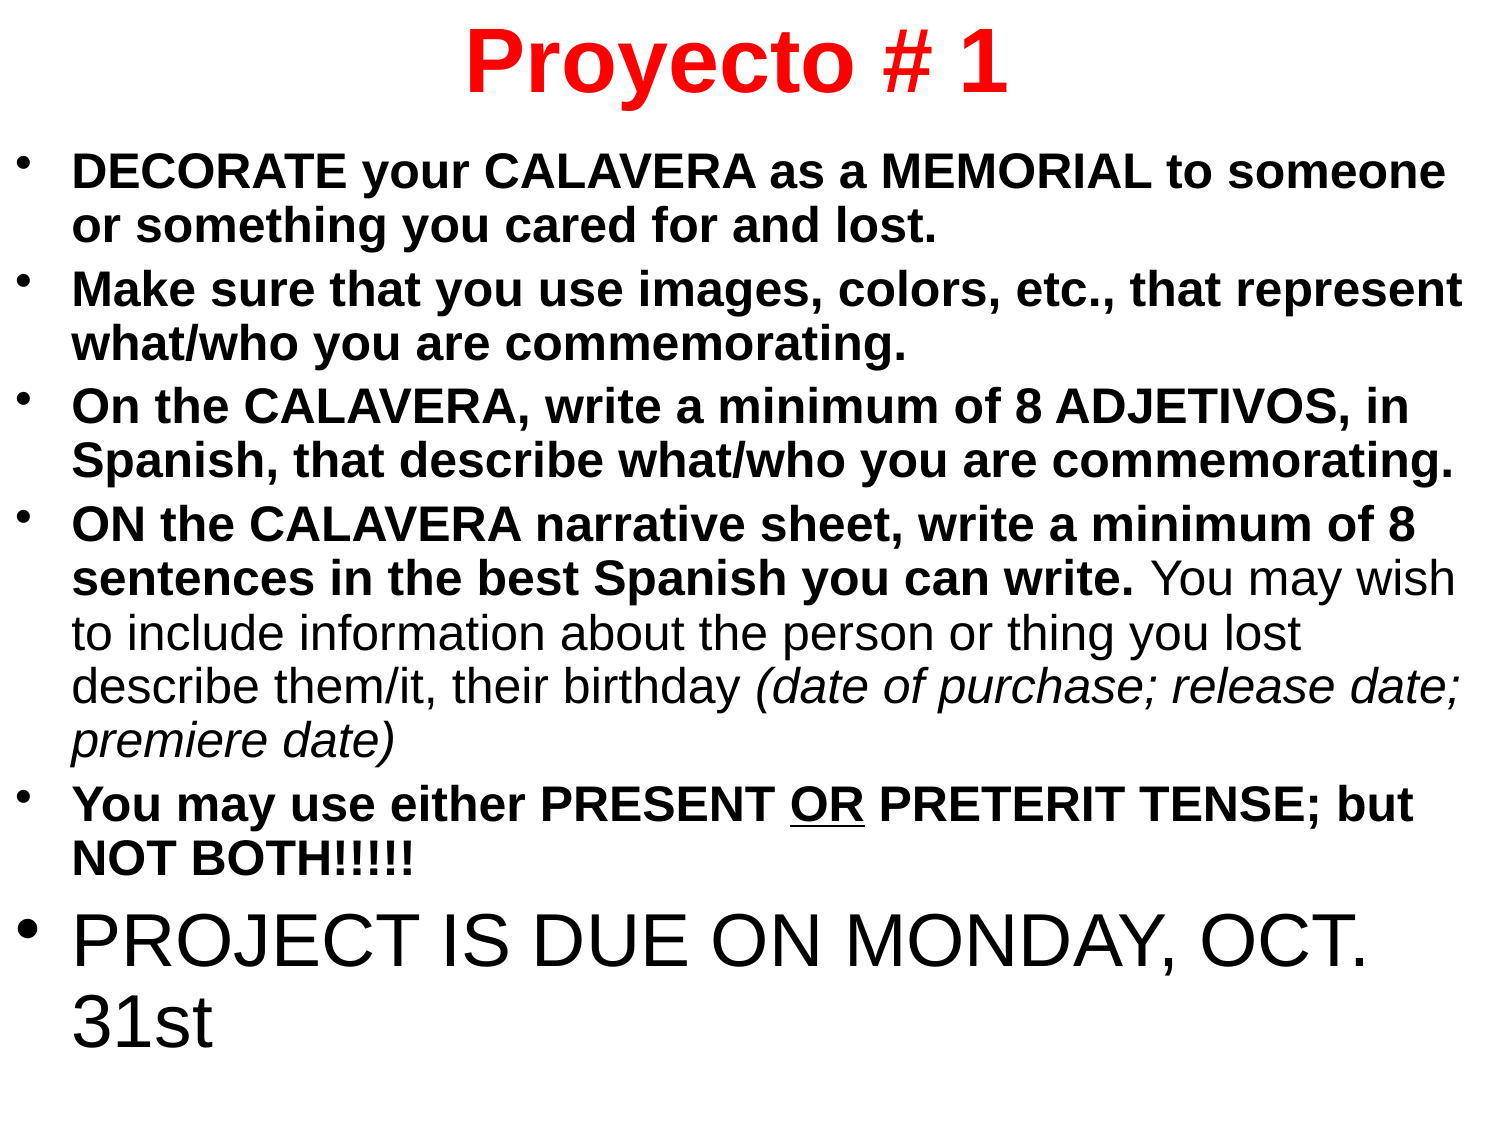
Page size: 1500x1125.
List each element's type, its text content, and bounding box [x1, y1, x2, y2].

title Proyecto # 1 [99, 0, 1375, 137]
text_box DECORATE your CALAVERA as a MEMORIAL to someone or something you cared for and lost. Make sure that you use images, colors, etc., that represent what/who you are commemorating. On the CALAVERA, write a minimum of 8 ADJETIVOS, in Spanish, that describe what/who you are commemorating. ON the CALAVERA narrative sheet, write a minimum of 8 sentences in the best Spanish you can write. You may wish to include information about the person or thing you lost describe them/it, their birthday (date of purchase; release date; premiere date) You may use either PRESENT OR PRETERIT TENSE; but NOT BOTH!!!!! PROJECT IS DUE ON MONDAY, OCT. 31st [0, 137, 1500, 1125]
